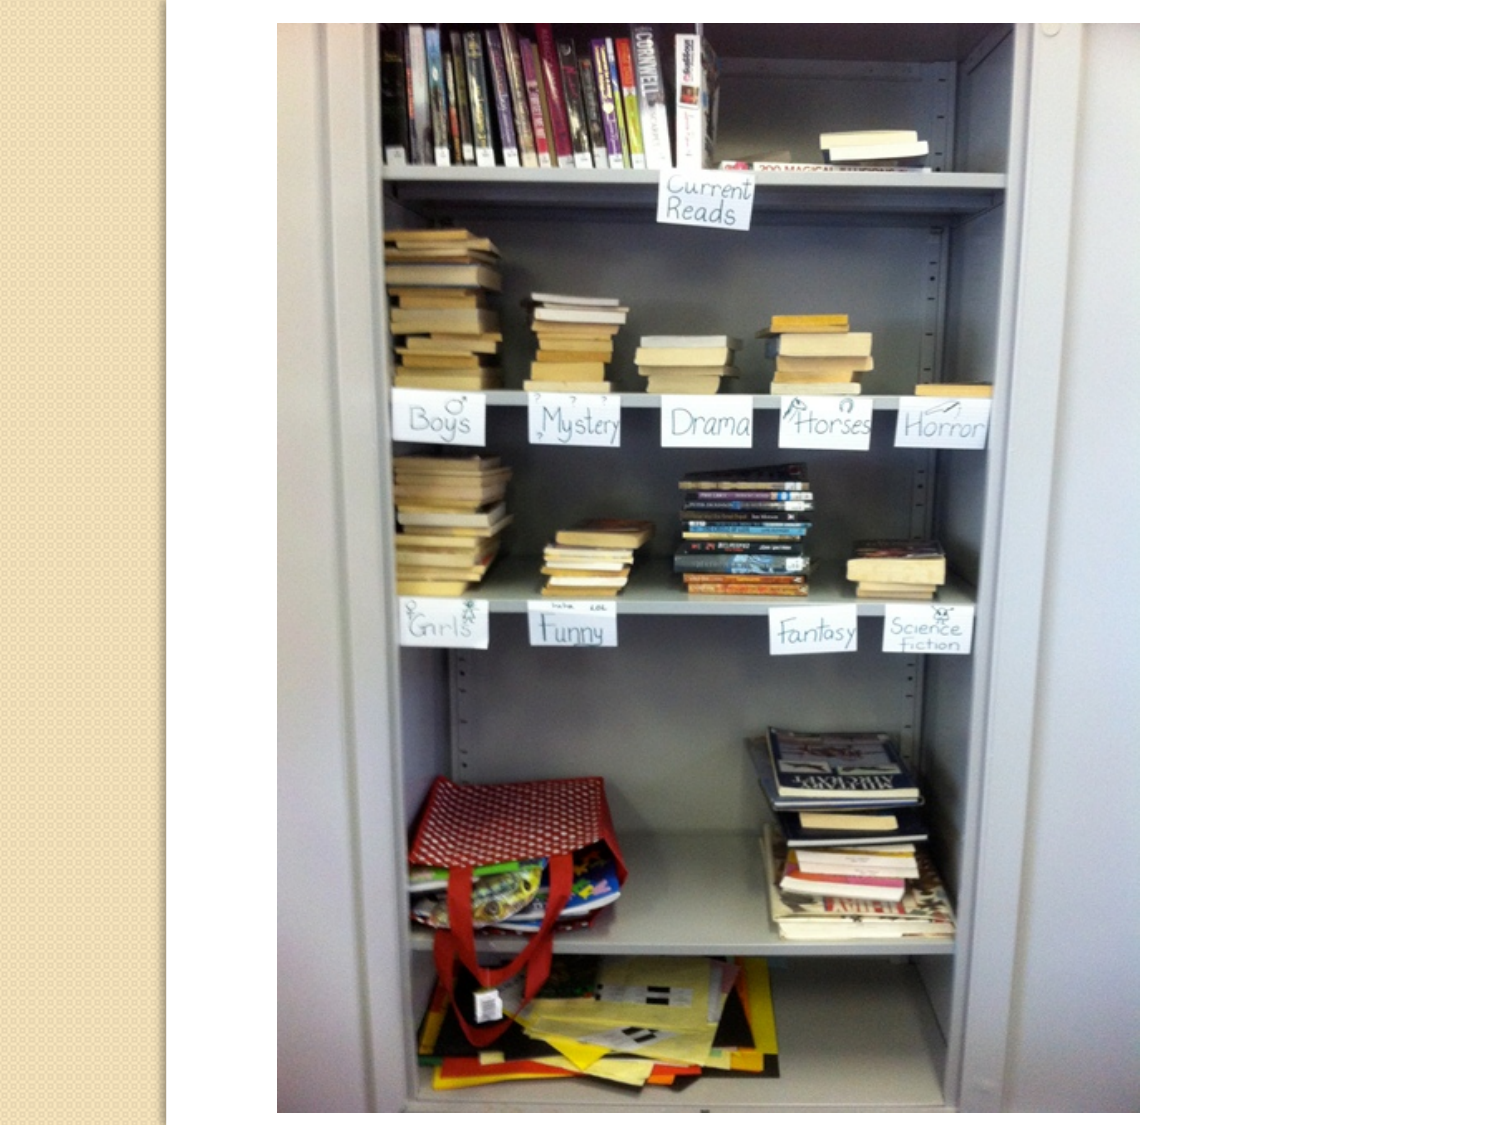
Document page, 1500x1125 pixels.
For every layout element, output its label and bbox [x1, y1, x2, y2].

picture [277, 23, 1140, 1113]
